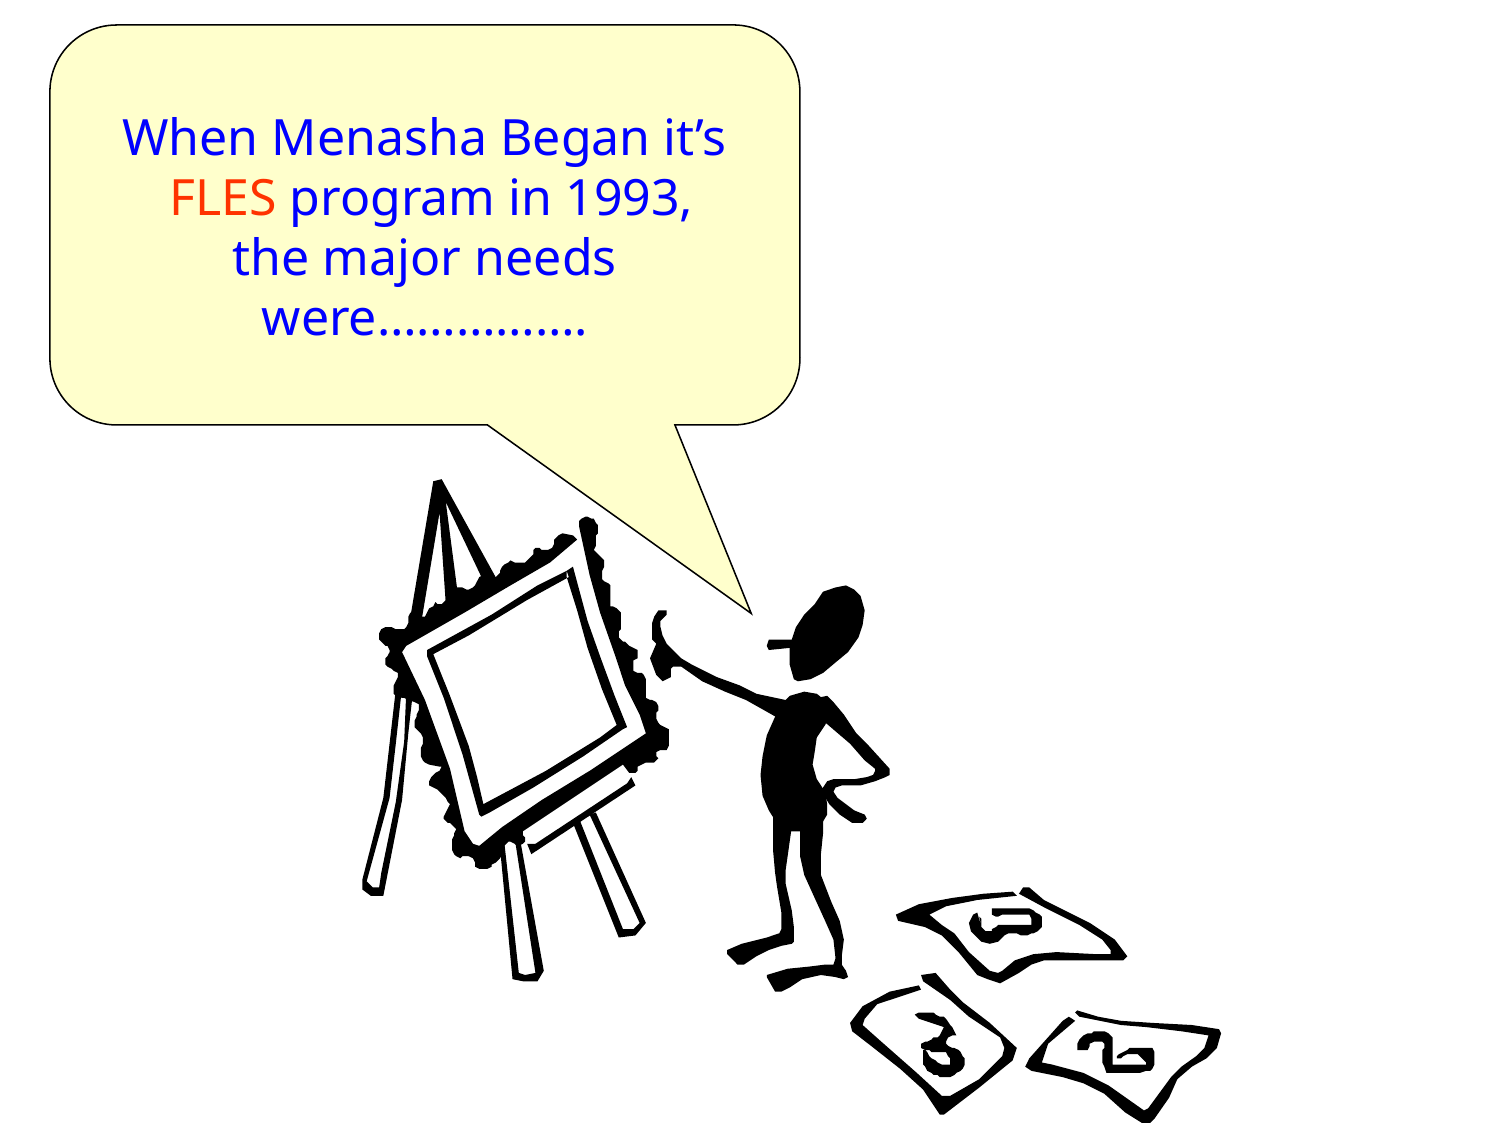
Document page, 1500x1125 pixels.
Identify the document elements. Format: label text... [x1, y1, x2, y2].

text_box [362, 478, 1224, 1125]
text_box When Menasha Began it’s FLES program in 1993, the major needs were……………. [49, 24, 800, 477]
